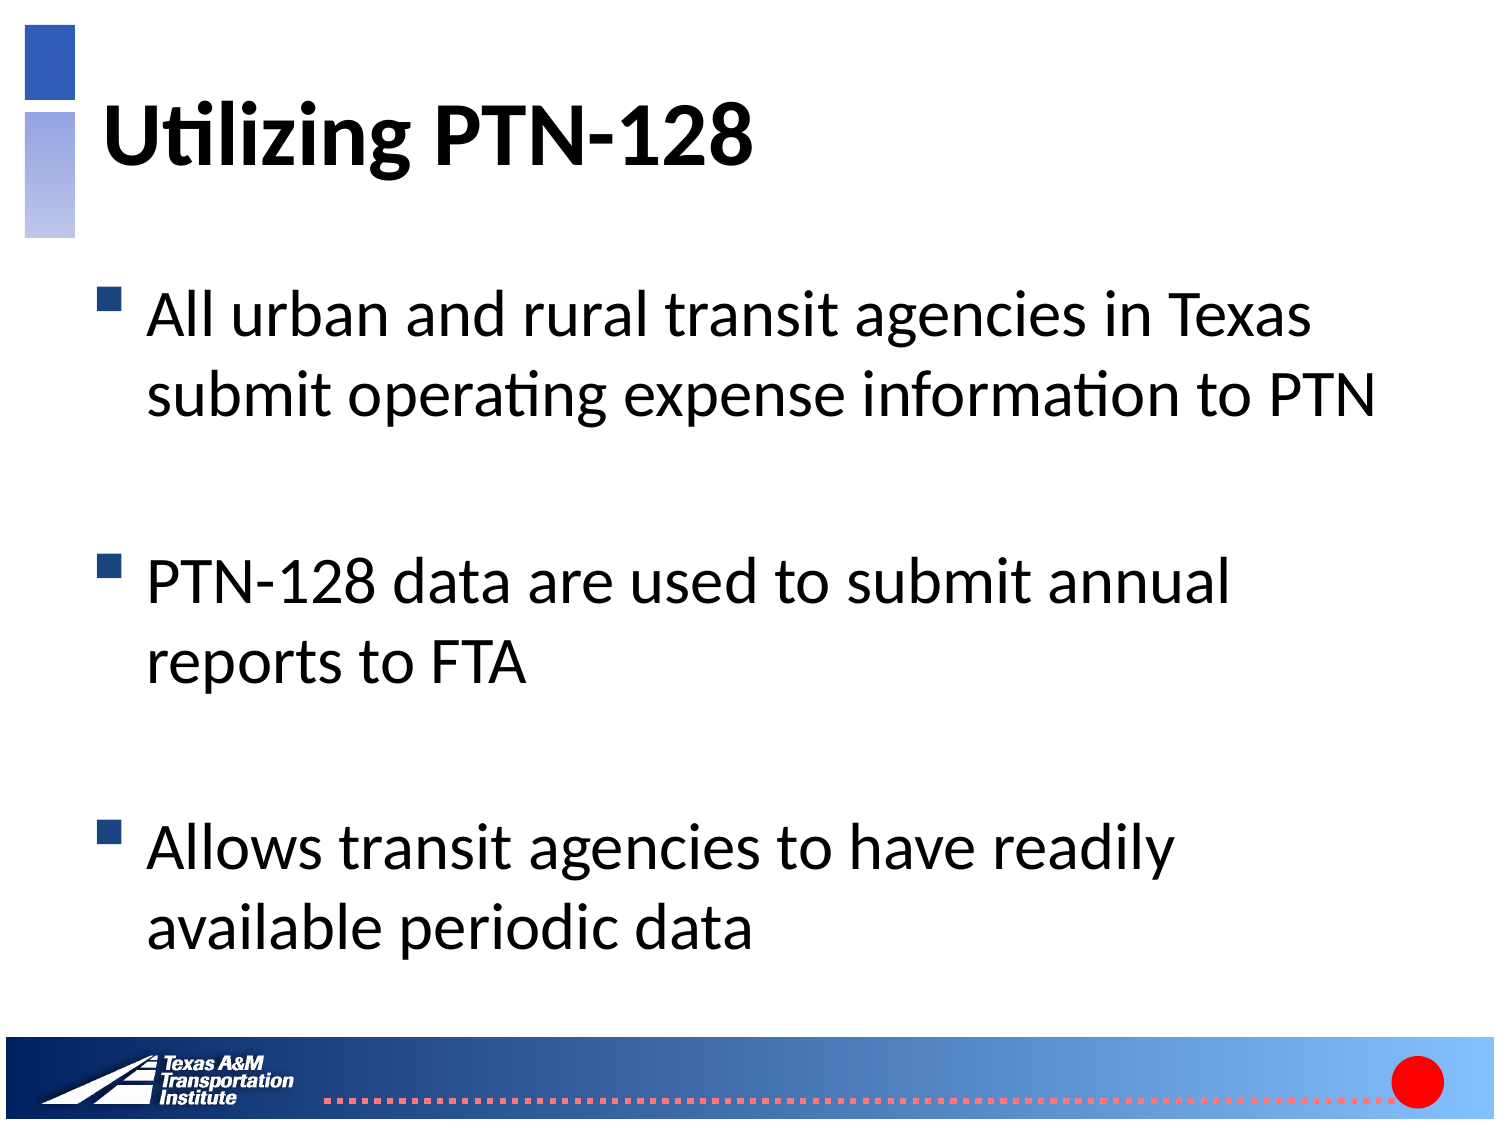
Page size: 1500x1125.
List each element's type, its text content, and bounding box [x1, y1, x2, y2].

list All urban and rural transit agencies in Texas submit operating expense information to PTN PTN-128 data are used to submit annual reports to FTA Allows transit agencies to have readily available periodic data [75, 262, 1425, 1000]
title Utilizing PTN-128 [87, 24, 1425, 233]
picture [37, 1037, 300, 1125]
